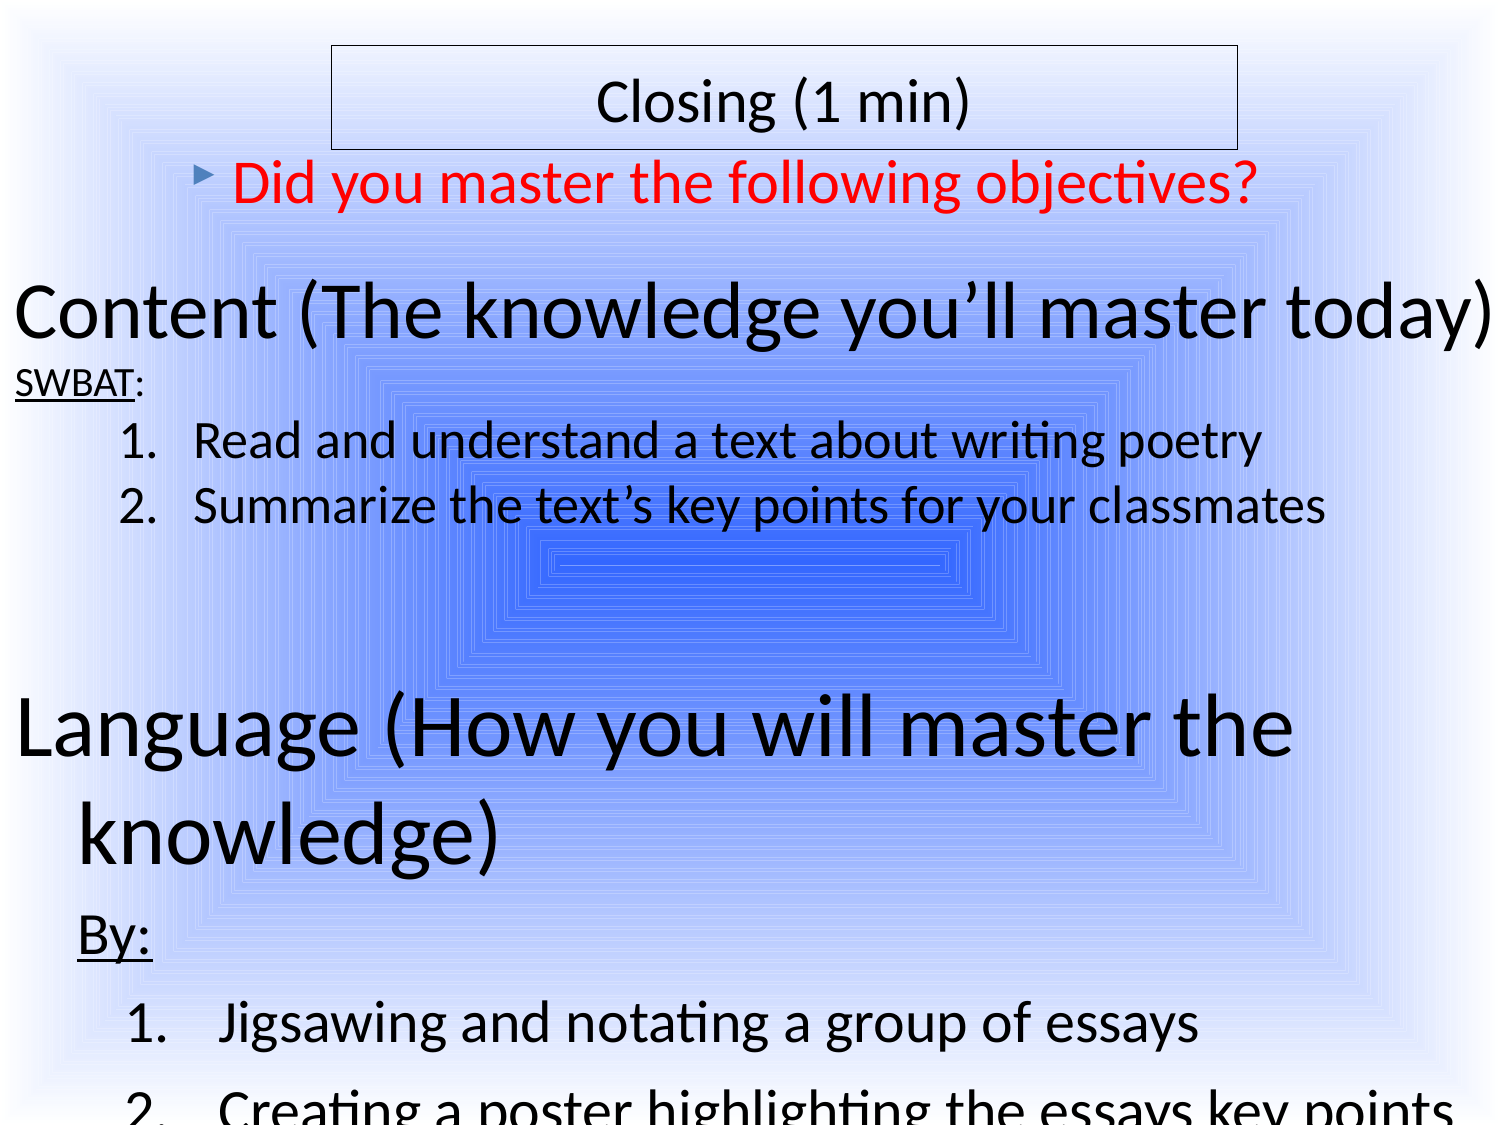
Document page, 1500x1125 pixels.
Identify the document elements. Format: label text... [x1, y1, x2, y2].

text_box Did you master the following objectives? [0, 134, 1434, 224]
text_box Content (The knowledge you’ll master today) SWBAT: Read and understand a text about writing poetry Summarize the text’s key points for your classmates [0, 249, 1500, 668]
title Closing (1 min) [331, 45, 1238, 134]
list Language (How you will master the knowledge) By: Jigsawing and notating a group of essays Creating a poster highlighting the essays key points [0, 668, 1500, 1125]
